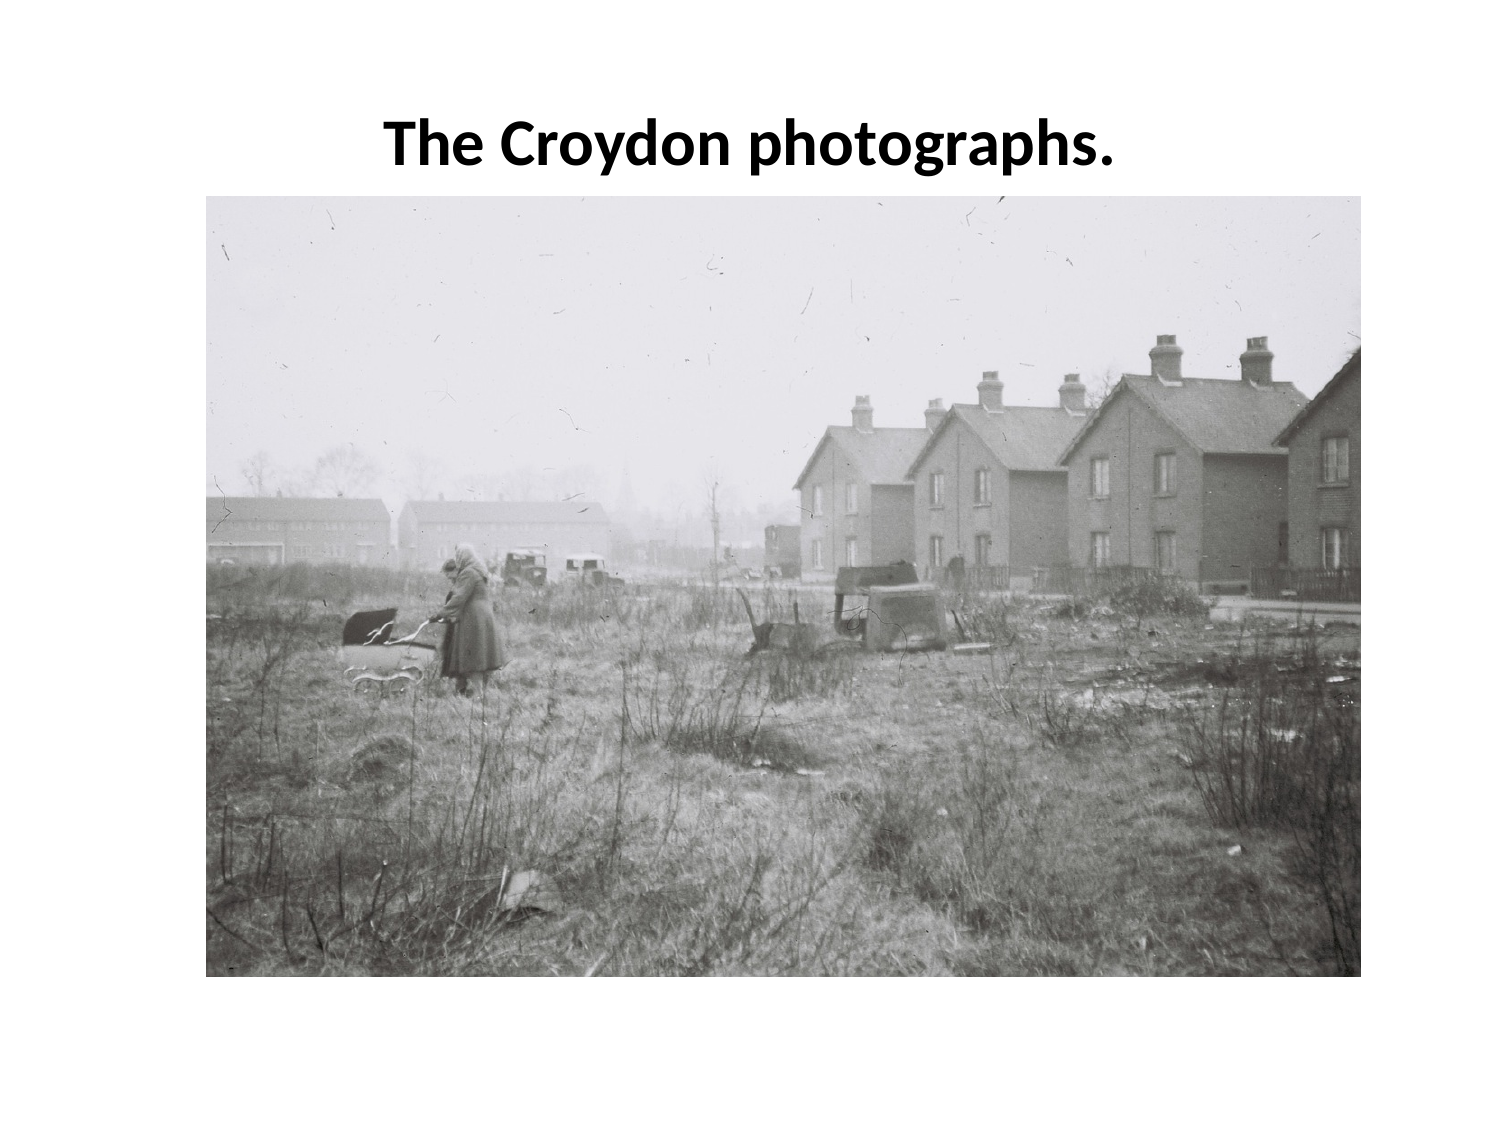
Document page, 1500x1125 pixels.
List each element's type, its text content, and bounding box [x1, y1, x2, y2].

title The Croydon photographs. [75, 45, 1425, 233]
picture [206, 196, 1361, 977]
